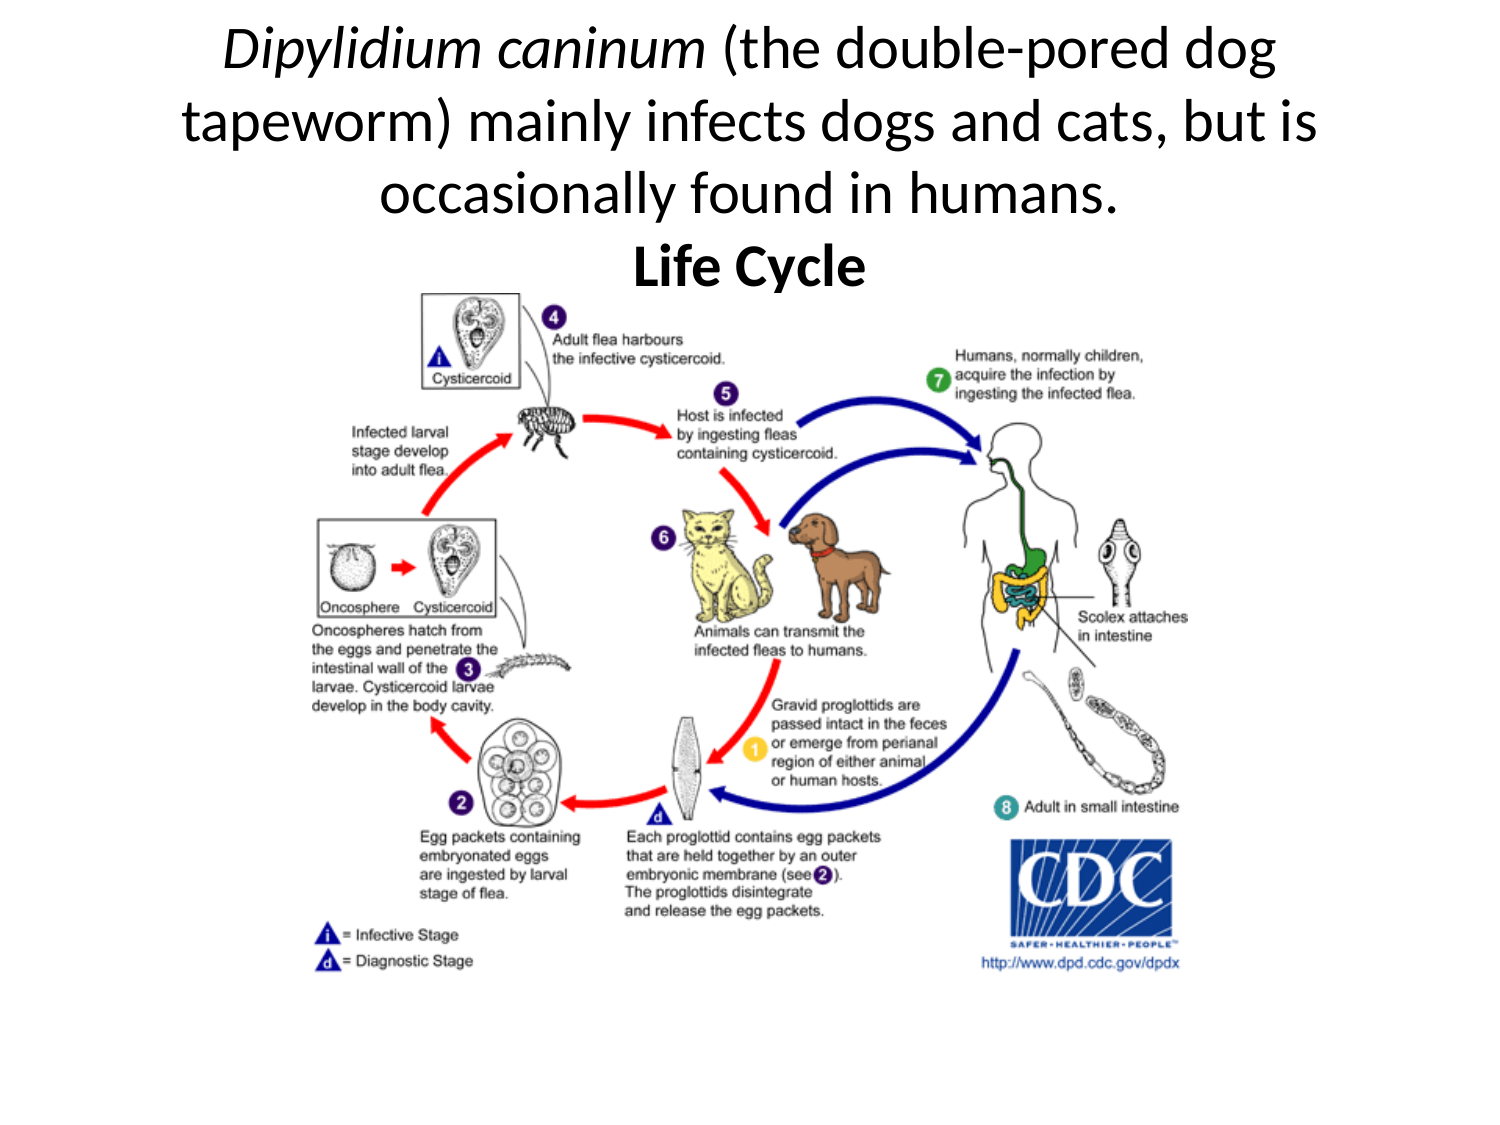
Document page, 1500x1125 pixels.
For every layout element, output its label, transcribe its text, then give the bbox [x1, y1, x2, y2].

title Dipylidium caninum (the double-pored dog tapeworm) mainly infects dogs and cats, but is occasionally found in humans. Life Cycle [75, 0, 1425, 411]
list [312, 293, 1188, 974]
